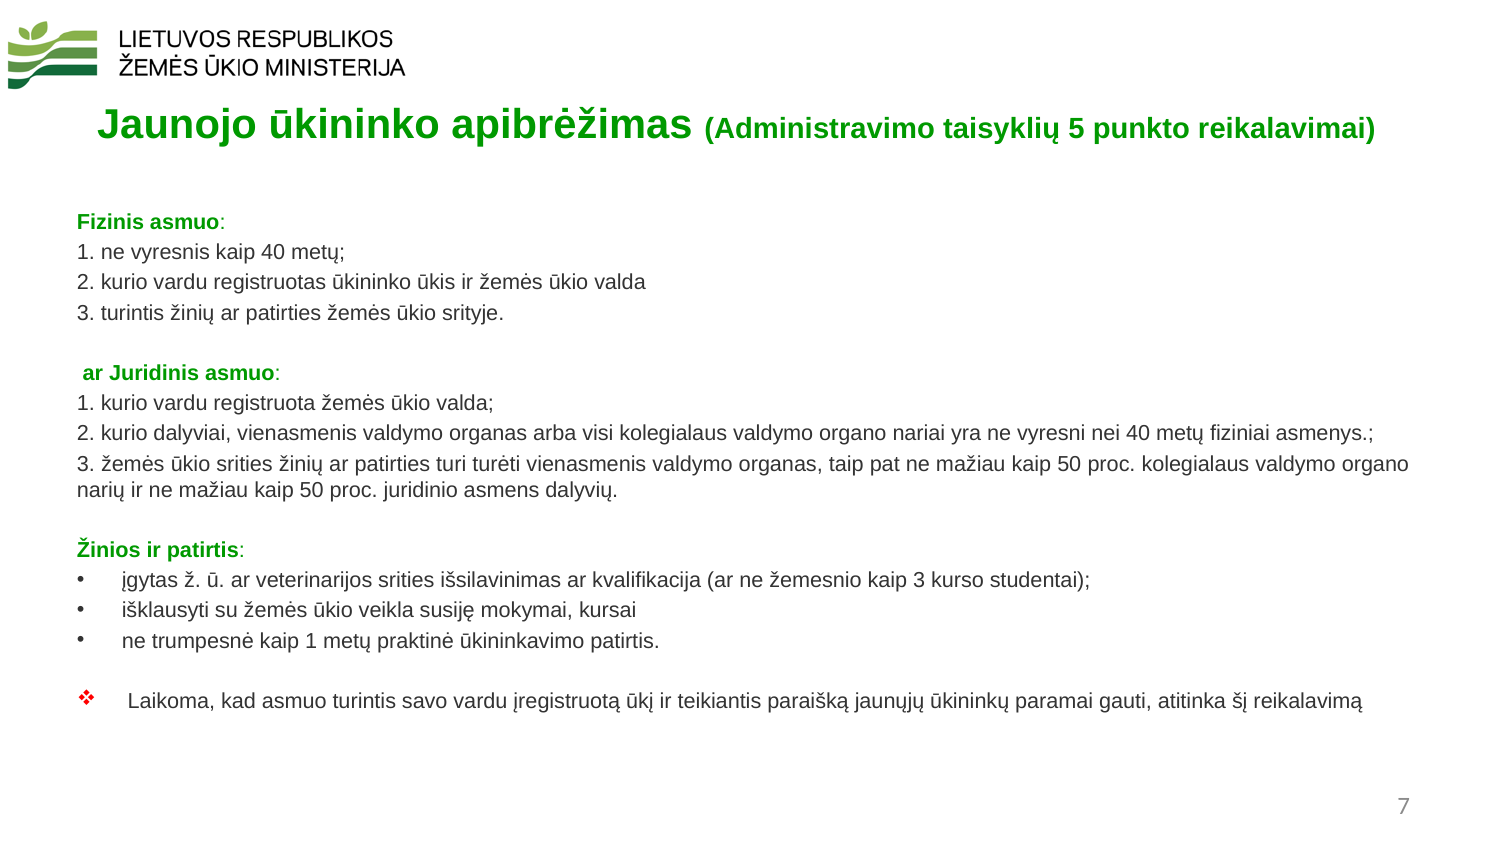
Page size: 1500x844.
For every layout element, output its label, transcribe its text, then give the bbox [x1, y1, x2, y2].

title Jaunojo ūkininko apibrėžimas (Administravimo taisyklių 5 punkto reikalavimai) [61, 73, 1412, 169]
list Fizinis asmuo: 1. ne vyresnis kaip 40 metų; 2. kurio vardu registruotas ūkininko ūkis ir žemės ūkio valda 3. turintis žinių ar patirties žemės ūkio srityje. ar Juridinis asmuo: 1. kurio vardu registruota žemės ūkio valda; 2. kurio dalyviai, vienasmenis valdymo organas arba visi kolegialaus valdymo organo nariai yra ne vyresni nei 40 metų fiziniai asmenys.; 3. žemės ūkio srities žinių ar patirties turi turėti vienasmenis valdymo organas, taip pat ne mažiau kaip 50 proc. kolegialaus valdymo organo narių ir ne mažiau kaip 50 proc. juridinio asmens dalyvių. Žinios ir patirtis: įgytas ž. ū. ar veterinarijos srities išsilavinimas ar kvalifikacija (ar ne žemesnio kaip 3 kurso studentai); išklausyti su žemės ūkio veikla susiję mokymai, kursai ne trumpesnė kaip 1 metų praktinė ūkininkavimo patirtis. Laikoma, kad asmuo turintis savo vardu įregistruotą ūkį ir teikiantis paraišką jaunųjų ūkininkų paramai gauti, atitinka šį reikalavimą [61, 169, 1425, 814]
slide_number 7 [1074, 782, 1425, 827]
picture [0, 1, 420, 98]
